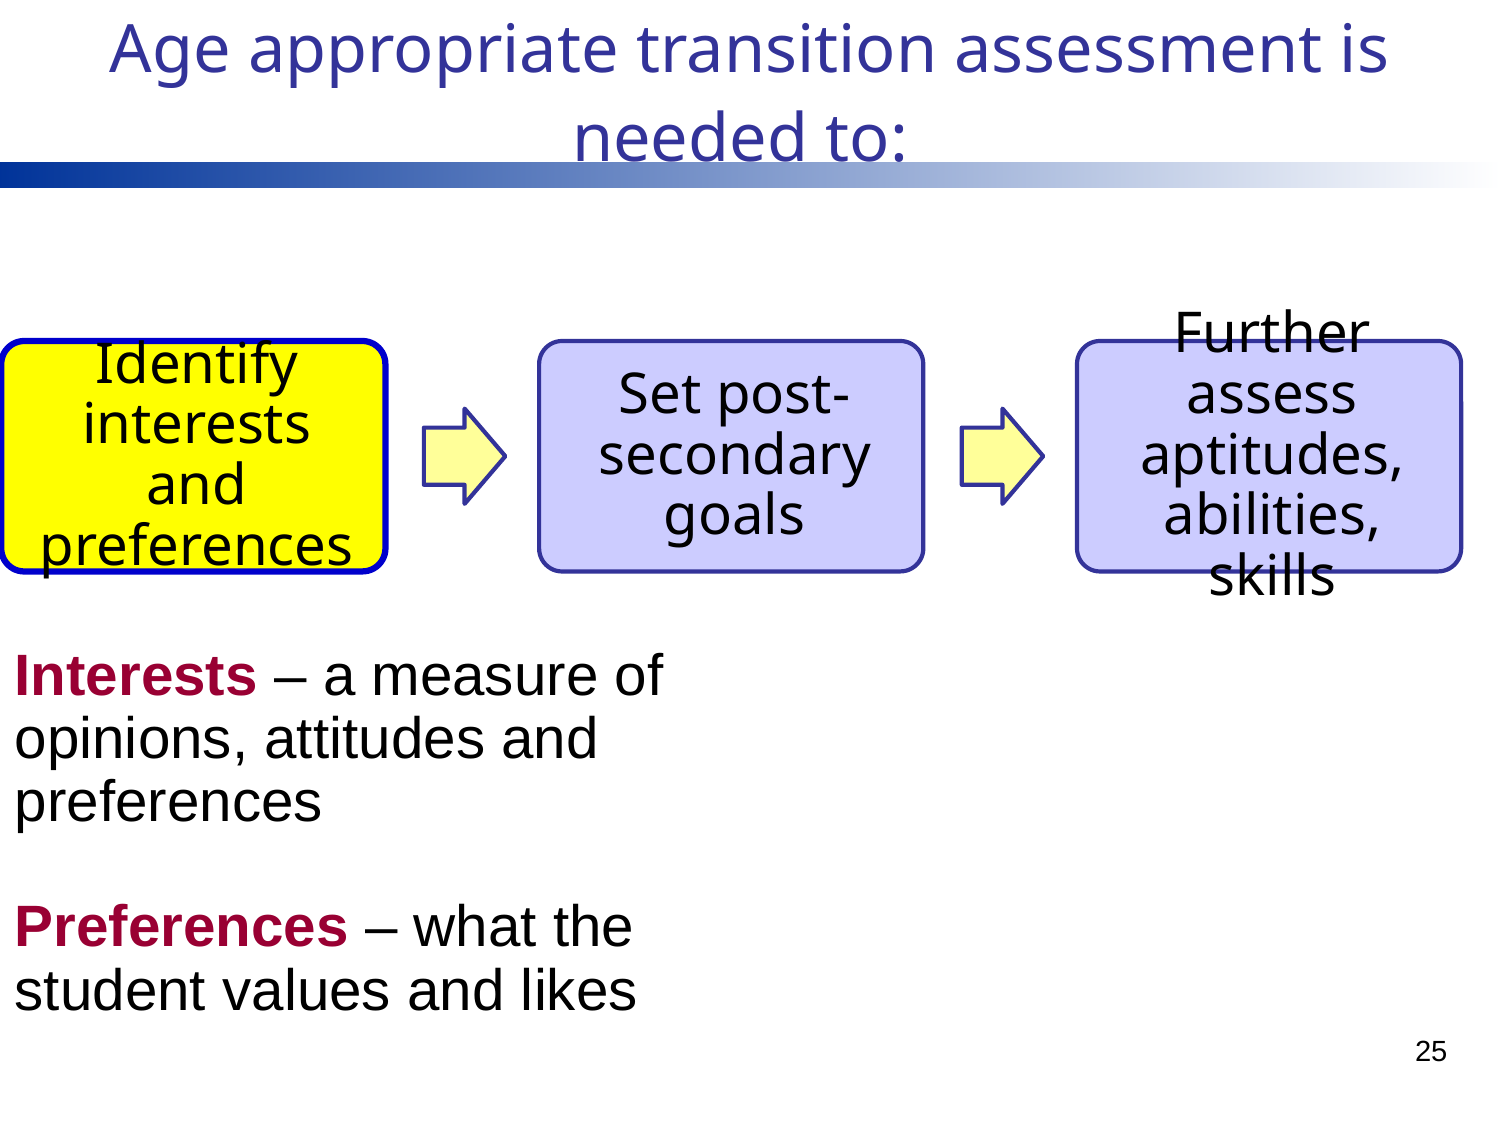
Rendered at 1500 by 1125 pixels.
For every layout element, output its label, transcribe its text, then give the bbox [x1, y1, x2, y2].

text_box Interests – a measure of opinions, attitudes and preferences Preferences – what the student values and likes [0, 646, 688, 1030]
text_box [0, 274, 1463, 638]
title Age appropriate transition assessment is needed to: [0, 45, 1500, 138]
slide_number 25 [1387, 1024, 1463, 1091]
